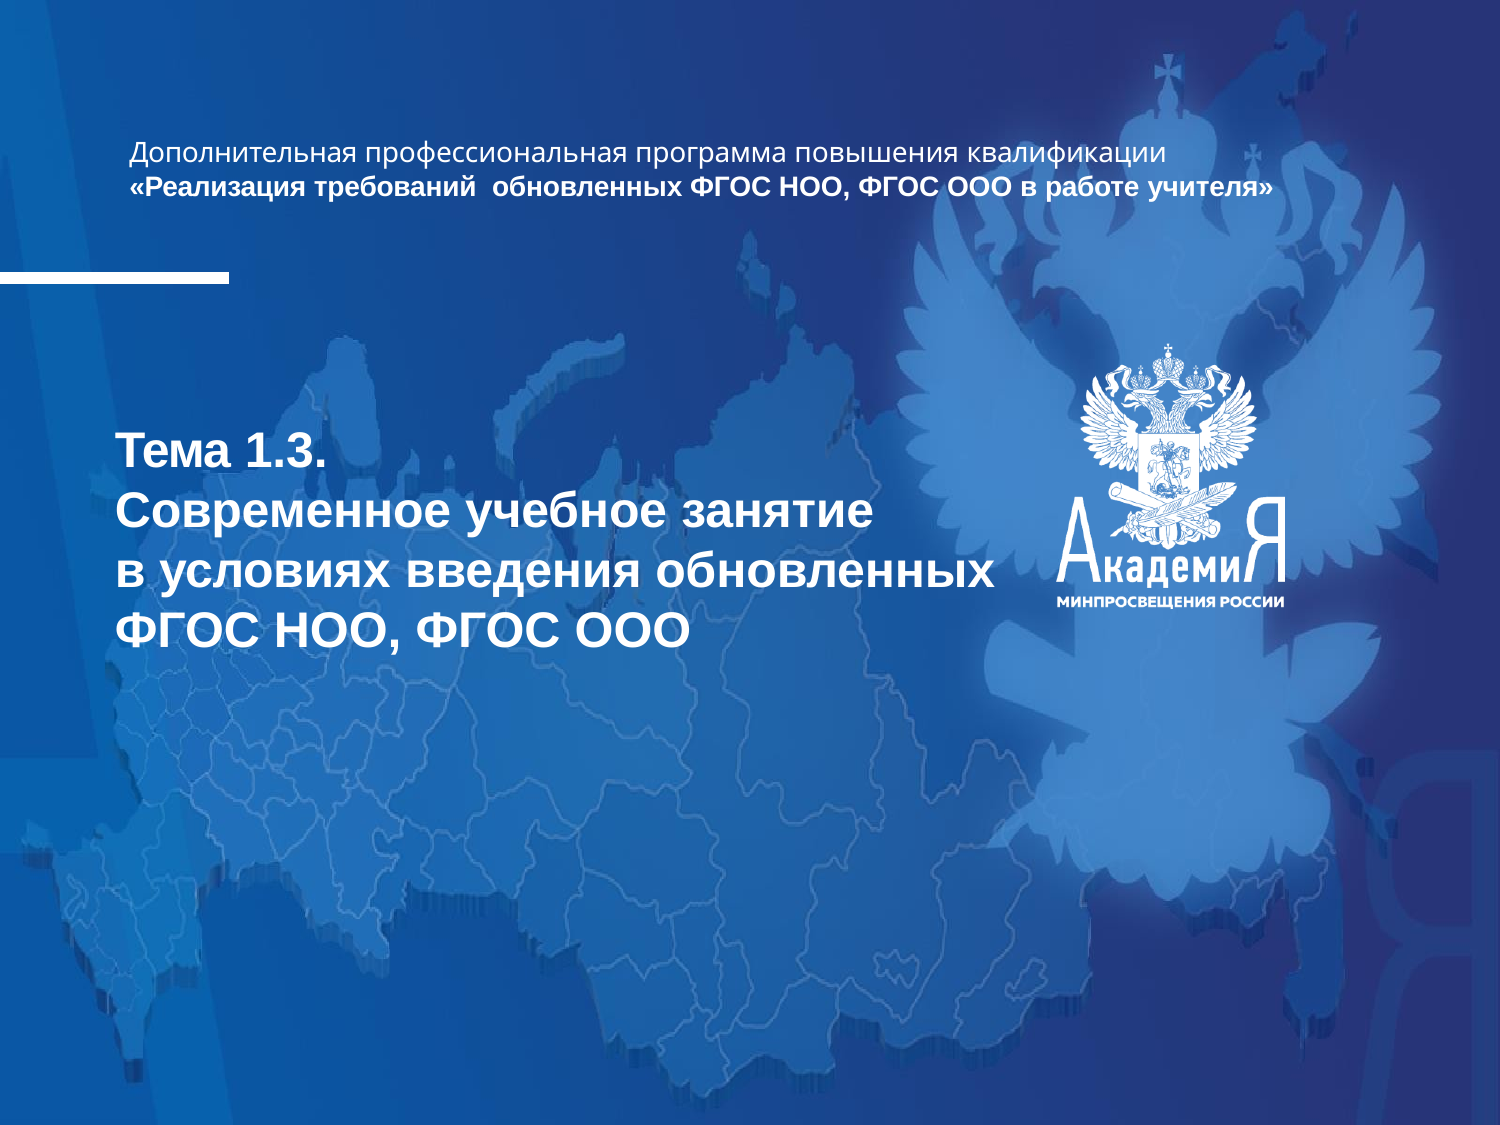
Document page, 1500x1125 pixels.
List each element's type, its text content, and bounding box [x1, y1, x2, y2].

text_box Тема 1.3. Современное учебное занятие в условиях введения обновленных ФГОС НОО, ФГОС ООО [112, 415, 1005, 658]
text_box Дополнительная профессиональная программа повышения квалификации «Реализация требований обновленных ФГОС НОО, ФГОС ООО в работе учителя» [127, 132, 1289, 202]
picture [0, 0, 1500, 1125]
